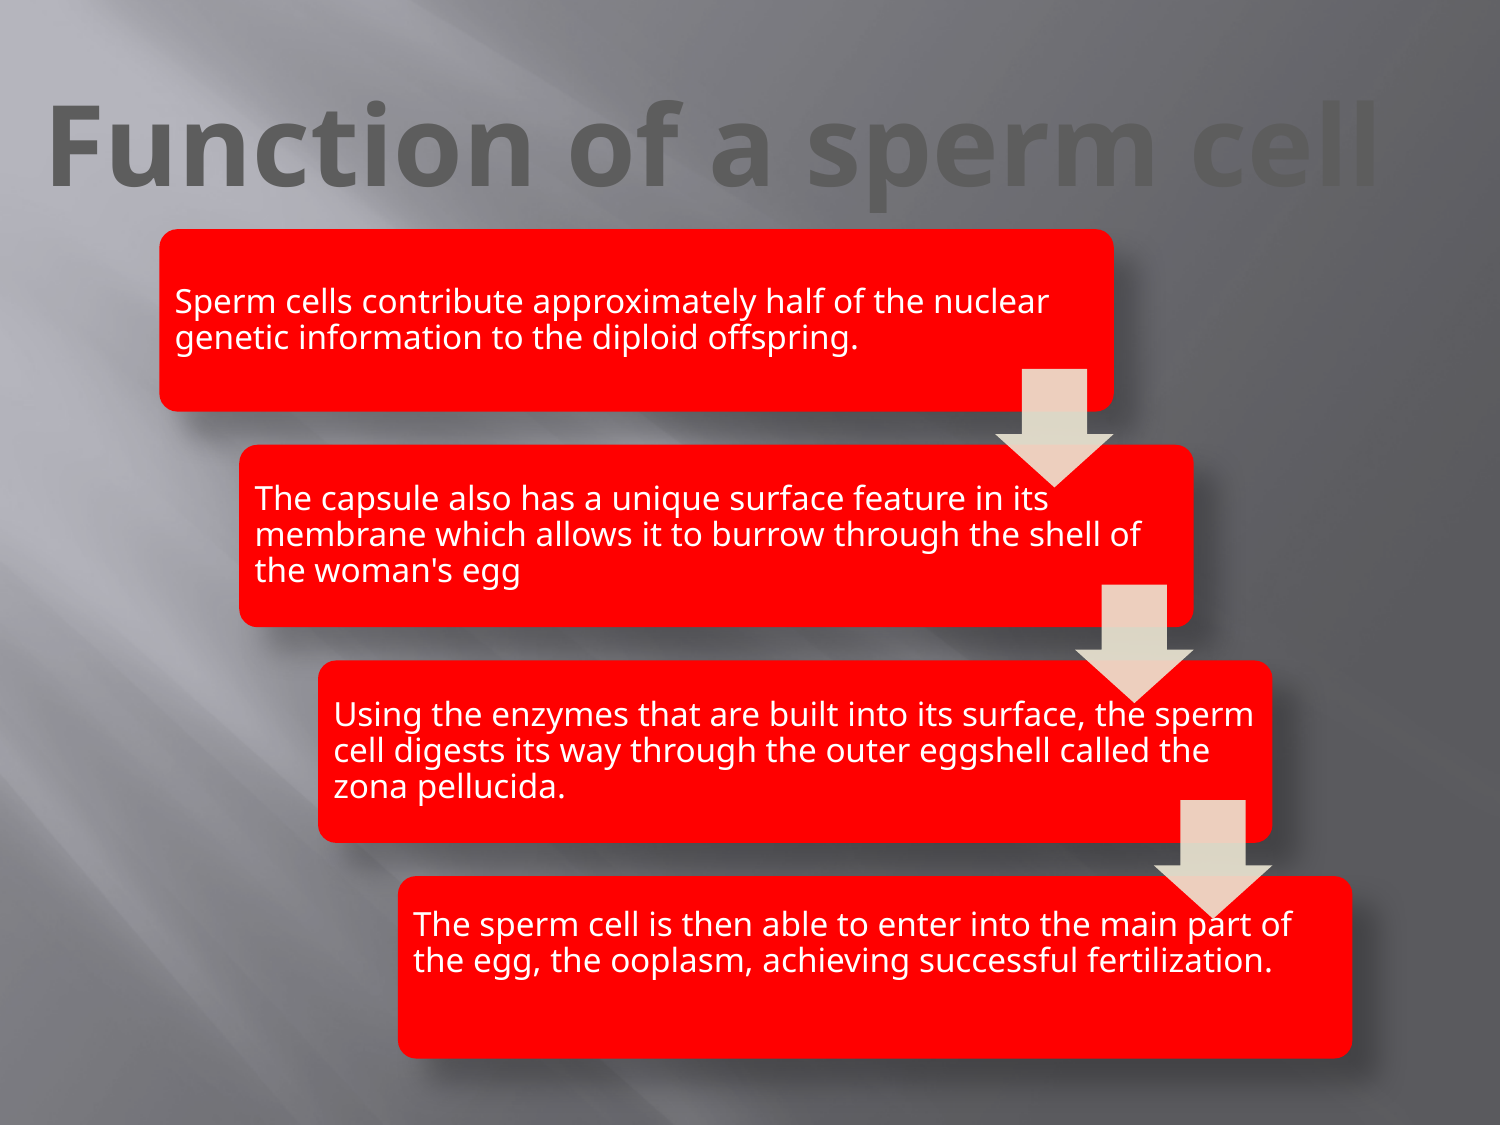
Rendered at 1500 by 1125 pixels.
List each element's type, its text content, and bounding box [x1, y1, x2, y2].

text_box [159, 228, 1353, 1059]
text_box Function of a sperm cell [28, 66, 1399, 217]
